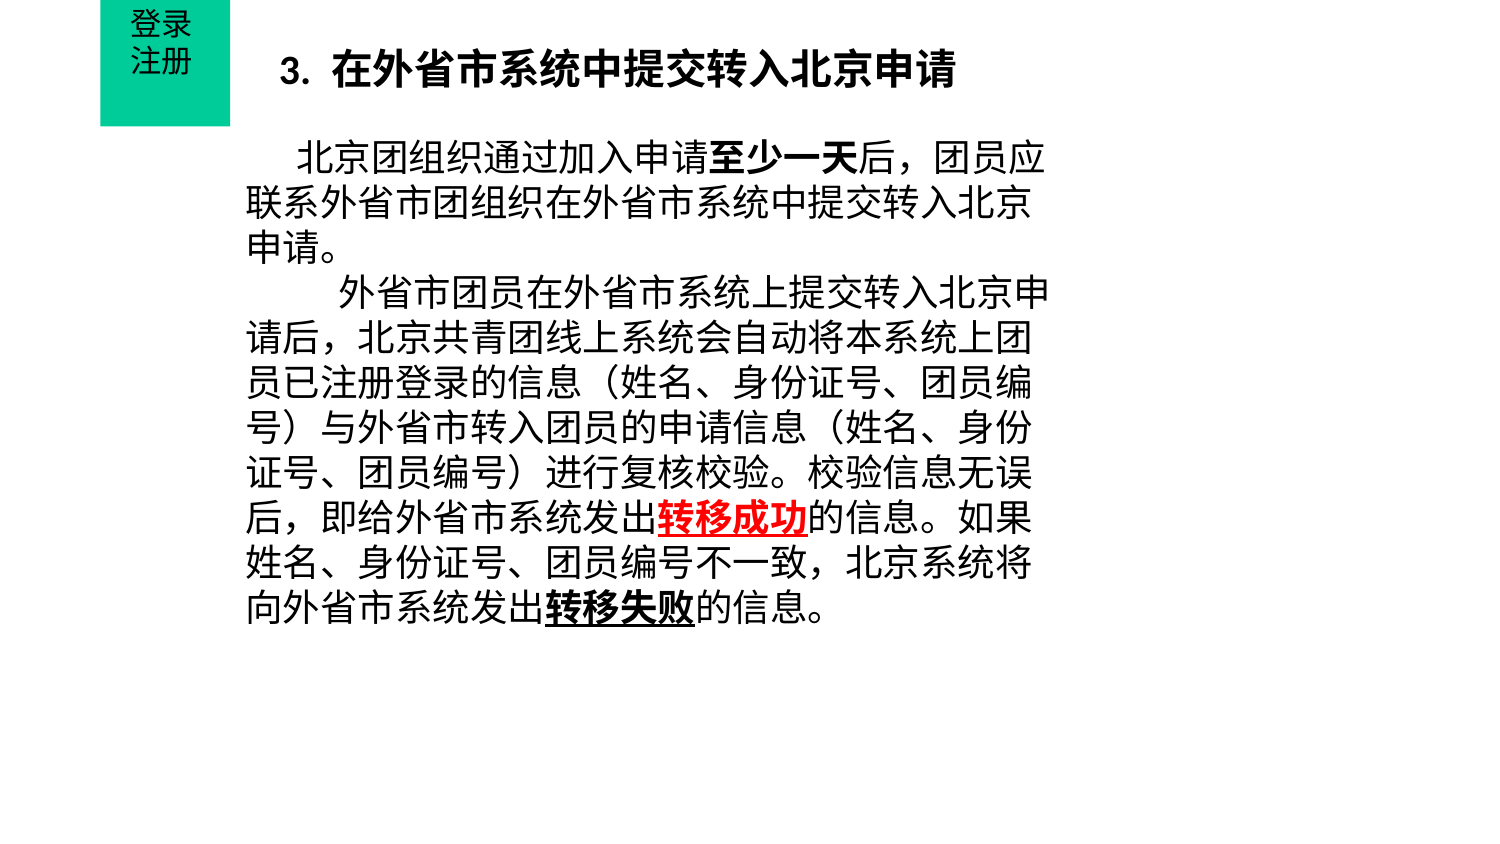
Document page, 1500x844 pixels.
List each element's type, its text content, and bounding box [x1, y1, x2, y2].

title 3. 在外省市系统中提交转入北京申请 [263, 20, 1447, 115]
text_box 北京团组织通过加入申请至少一天后，团员应联系外省市团组织在外省市系统中提交转入北京申请。 外省市团员在外省市系统上提交转入北京申请后，北京共青团线上系统会自动将本系统上团员已注册登录的信息（姓名、身份证号、团员编号）与外省市转入团员的申请信息（姓名、身份证号、团员编号）进行复核校验。校验信息无误后，即给外省市系统发出转移成功的信息。如果姓名、身份证号、团员编号不一致，北京系统将向外省市系统发出转移失败的信息。 [230, 126, 1081, 817]
text_box 登录 注册 [53, 0, 219, 124]
